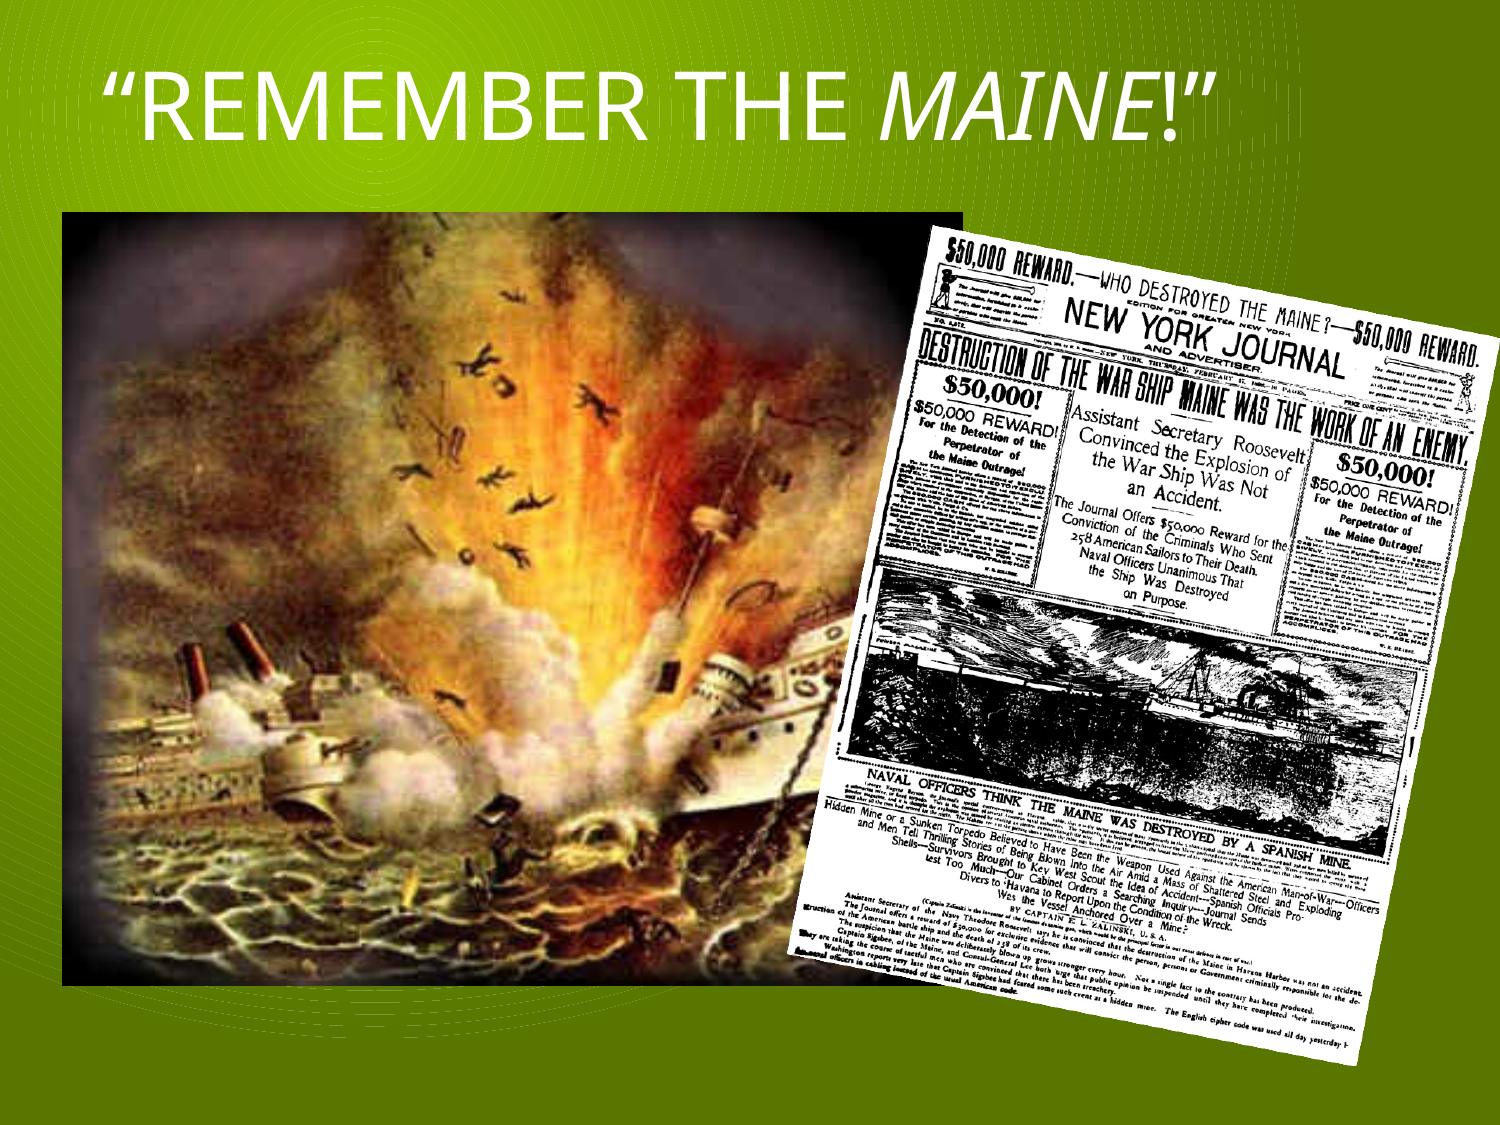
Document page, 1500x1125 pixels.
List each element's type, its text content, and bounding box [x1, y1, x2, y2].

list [62, 212, 963, 987]
title “Remember the maine!” [87, 37, 1413, 250]
picture [853, 232, 1500, 1066]
